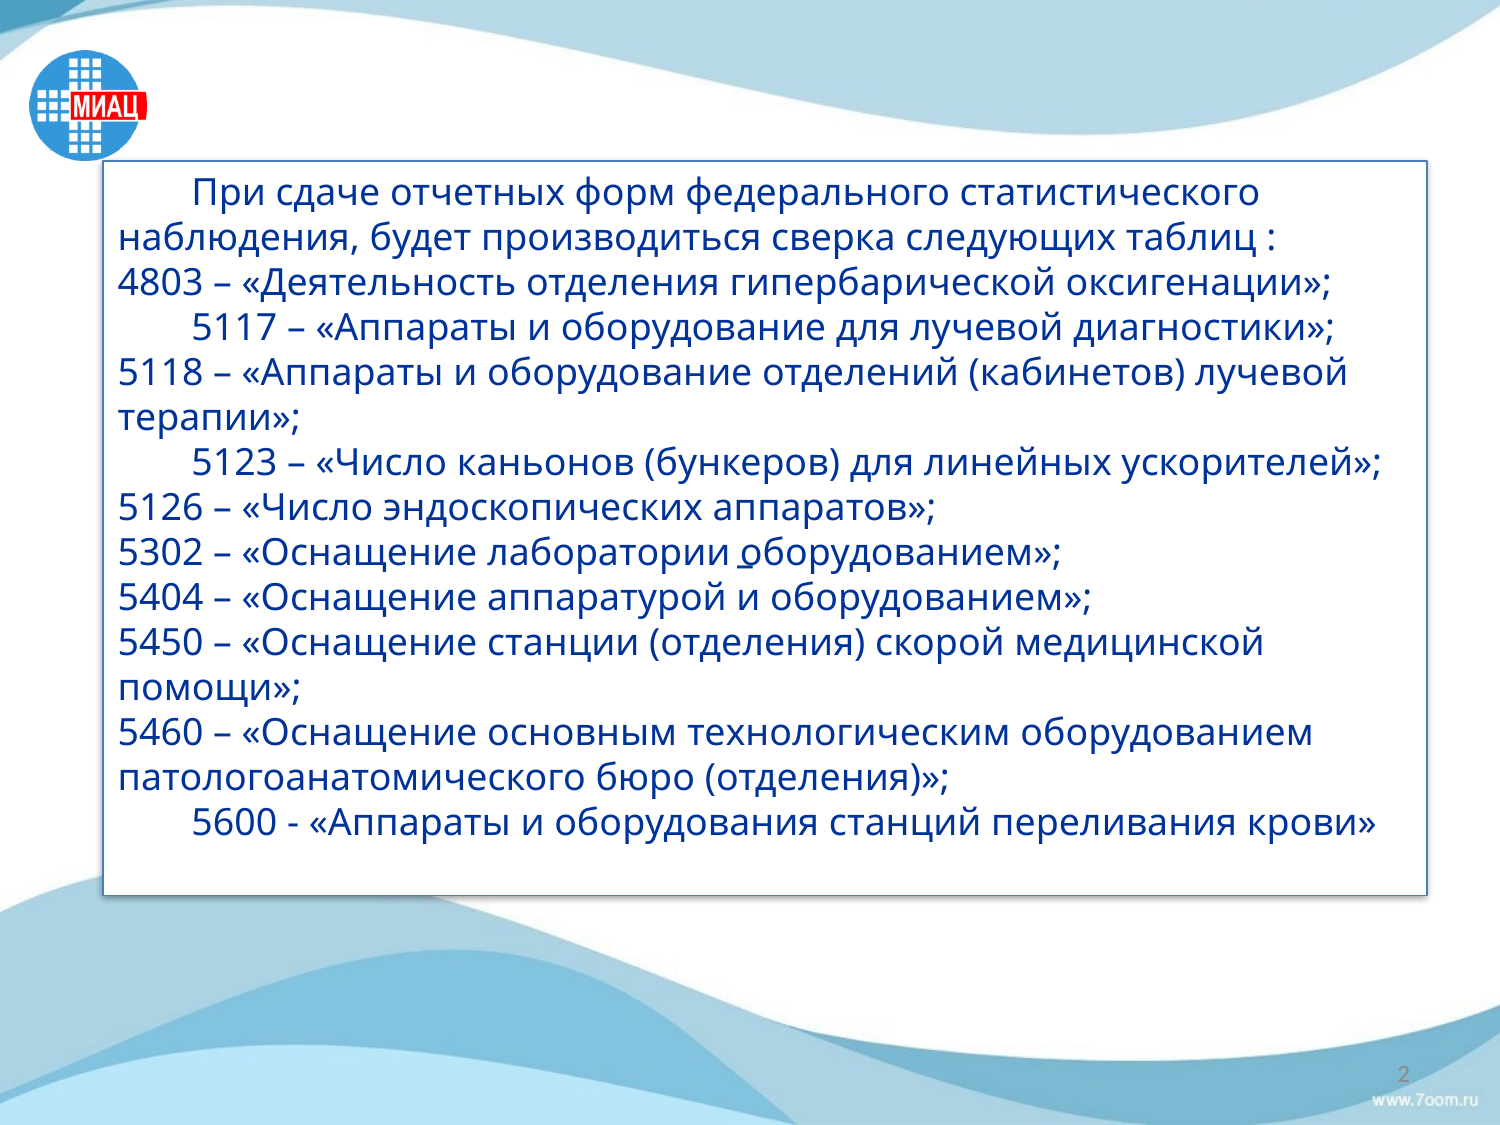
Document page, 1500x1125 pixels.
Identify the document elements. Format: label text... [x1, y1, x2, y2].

text_box – [720, 532, 780, 592]
picture [0, 0, 1500, 1125]
slide_number 2 [1074, 1042, 1425, 1103]
text_box При сдаче отчетных форм федерального статистического наблюдения, будет производиться сверка следующих таблиц : 4803 – «Деятельность отделения гипербарической оксигенации»; 5117 – «Аппараты и оборудование для лучевой диагностики»; 5118 – «Аппараты и оборудование отделений (кабинетов) лучевой терапии»; 5123 – «Число каньонов (бункеров) для линейных ускорителей»; 5126 – «Число эндоскопических аппаратов»; 5302 – «Оснащение лаборатории оборудованием»; 5404 – «Оснащение аппаратурой и оборудованием»; 5450 – «Оснащение станции (отделения) скорой медицинской помощи»; 5460 – «Оснащение основным технологическим оборудованием патологоанатомического бюро (отделения)»; 5600 - «Аппараты и оборудования станций переливания крови» [102, 160, 1428, 896]
